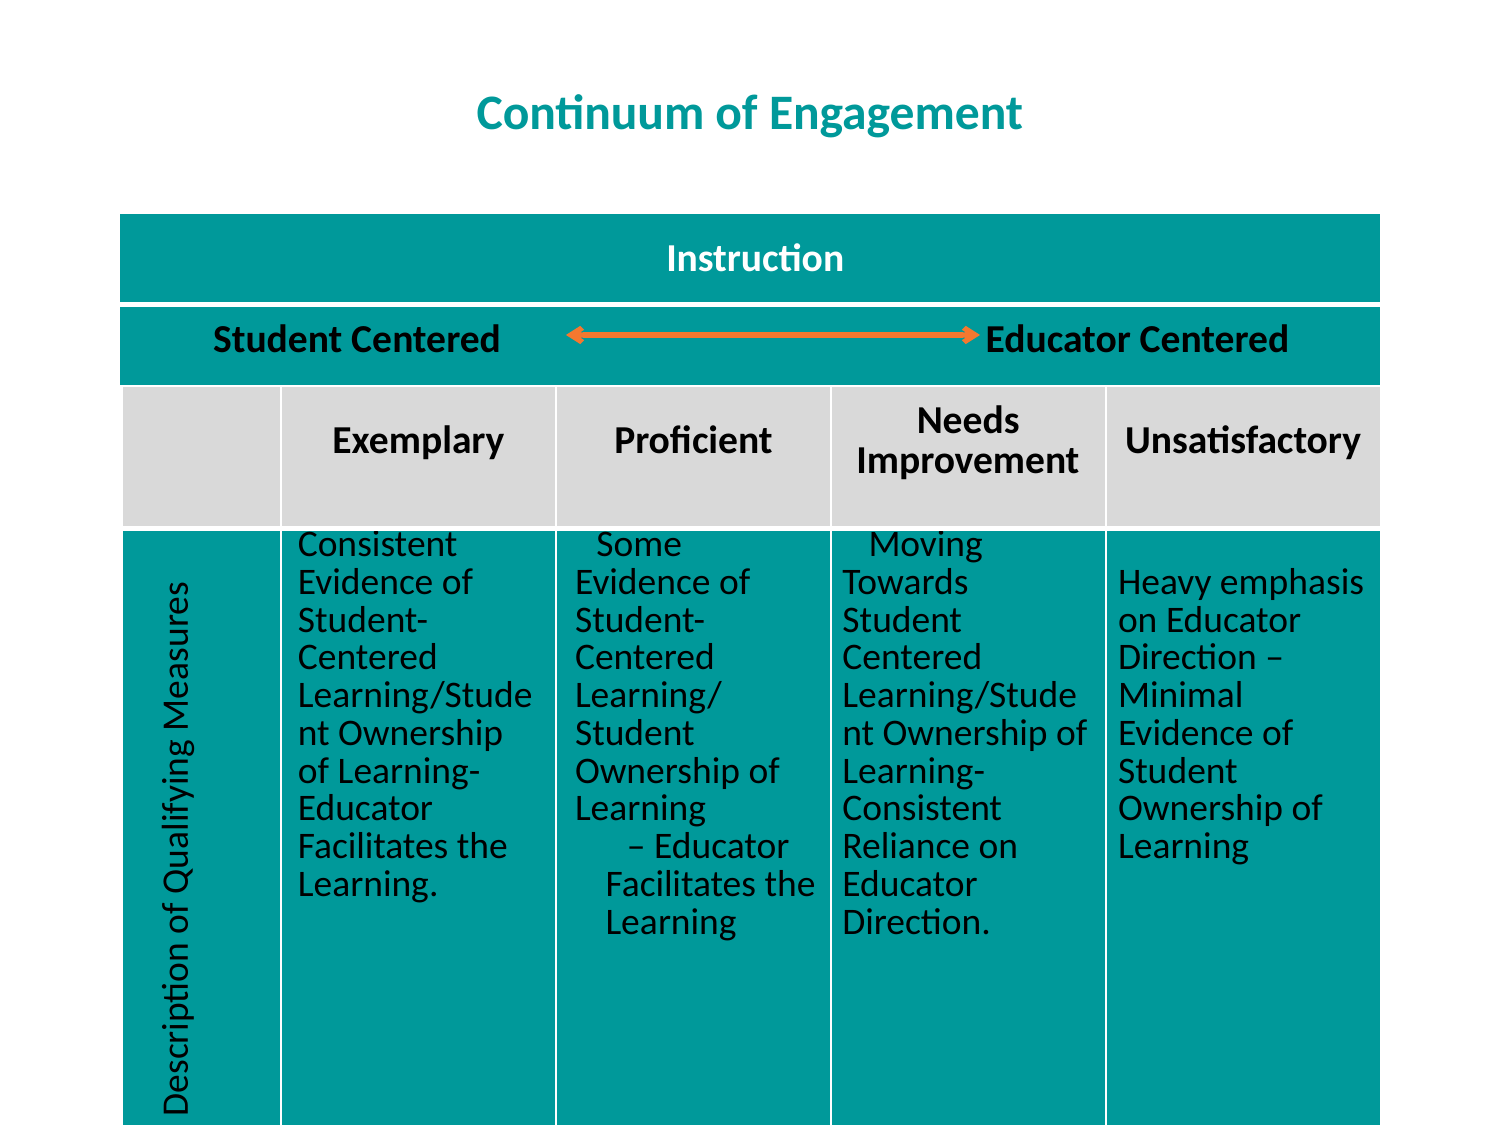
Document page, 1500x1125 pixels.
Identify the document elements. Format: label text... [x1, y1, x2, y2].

table_header [123, 387, 280, 526]
title Continuum of Engagement [377, 88, 1123, 140]
table_cell Student Centered Educator Centered [120, 307, 1380, 385]
table_header Unsatisfactory [1107, 387, 1380, 526]
table_cell Description of Qualifying Measures [123, 531, 280, 1125]
table_cell Moving Towards Student Centered Learning/Student Ownership of Learning- Consistent Reliance on Educator Direction. [832, 531, 1105, 1125]
table_cell Some Evidence of Student-Centered Learning/ Student Ownership of Learning – Educator Facilitates the Learning [557, 531, 830, 1125]
table_header Needs Improvement [832, 387, 1105, 526]
table_header Exemplary [282, 387, 555, 526]
table_cell Heavy emphasis on Educator Direction – Minimal Evidence of Student Ownership of Learning [1107, 531, 1380, 1125]
table_header Proficient [557, 387, 830, 526]
table_cell Consistent Evidence of Student- Centered Learning/Student Ownership of Learning- Educator Facilitates the Learning. [282, 531, 555, 1125]
table_header Instruction [120, 214, 1380, 302]
